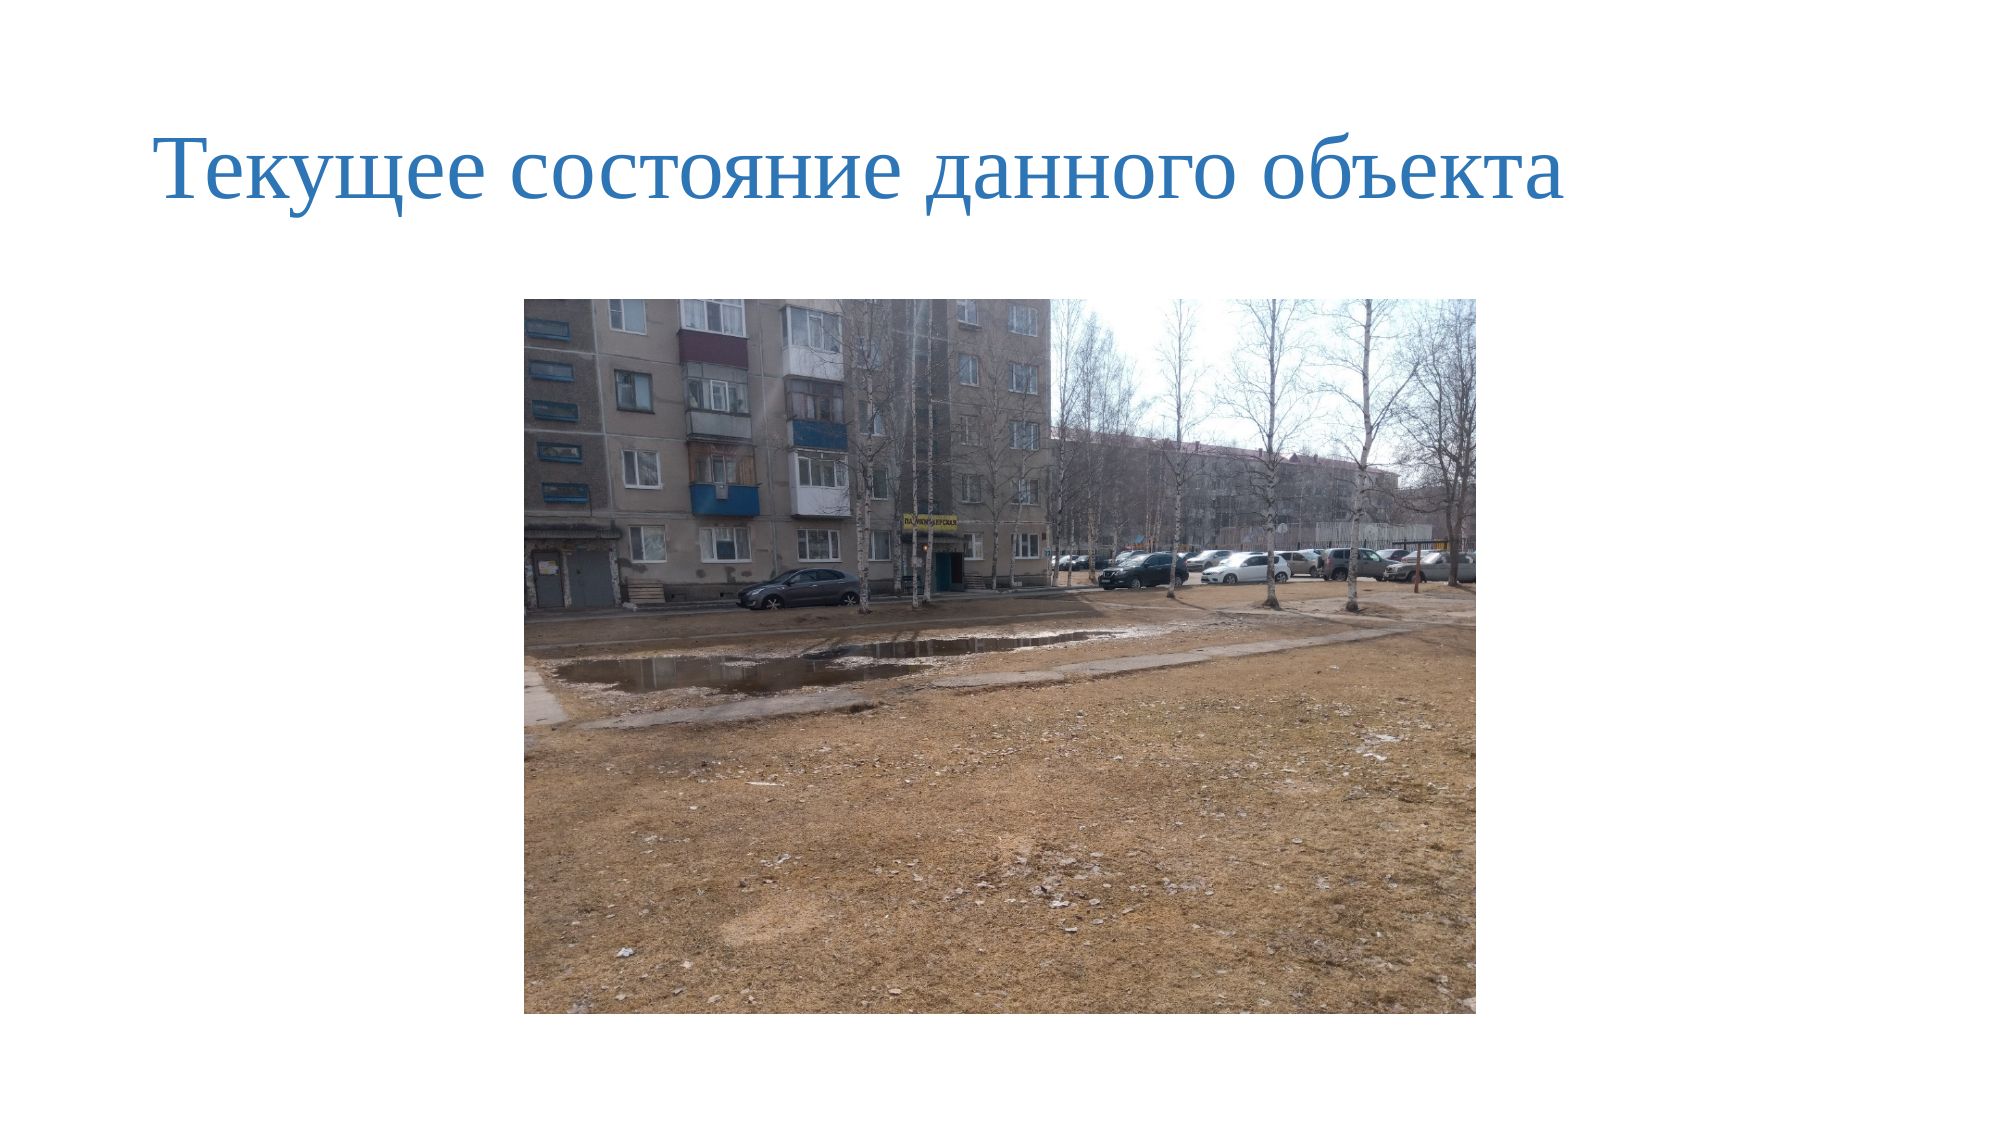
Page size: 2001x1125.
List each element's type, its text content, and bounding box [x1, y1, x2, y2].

title Текущее состояние данного объекта [137, 59, 1863, 278]
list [524, 299, 1476, 1014]
